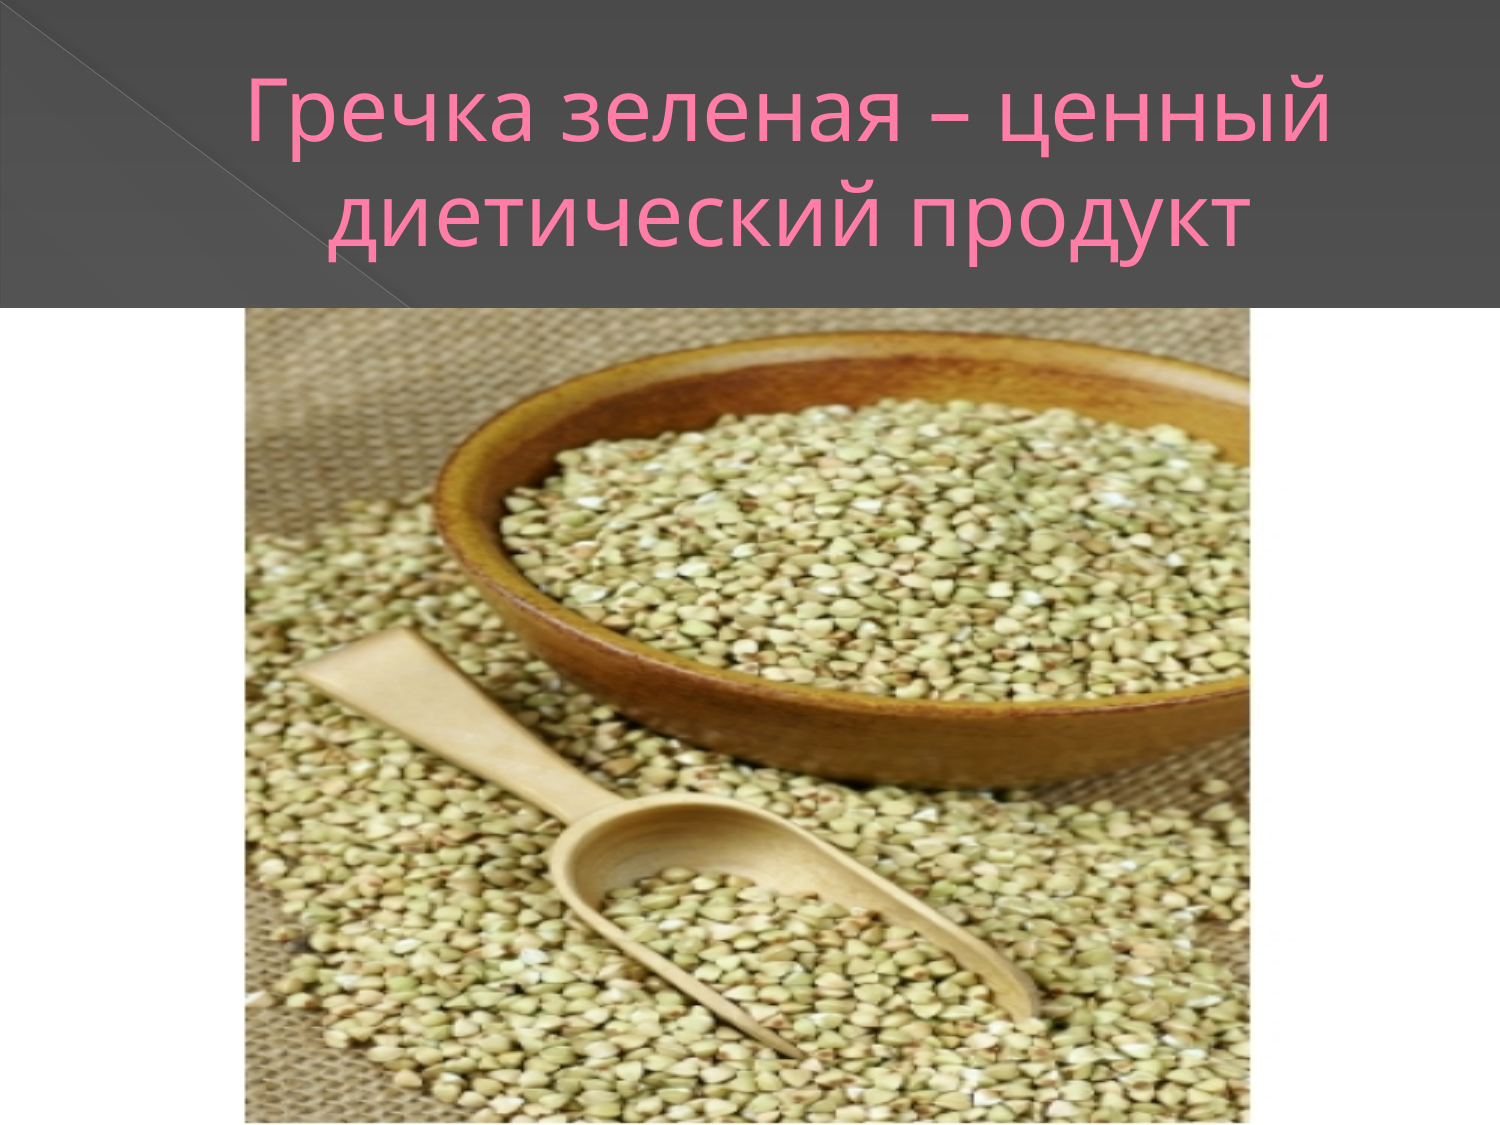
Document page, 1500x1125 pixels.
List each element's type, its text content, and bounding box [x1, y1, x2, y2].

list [0, 308, 1500, 1125]
title Гречка зеленая – ценный диетический продукт [75, 43, 1425, 274]
